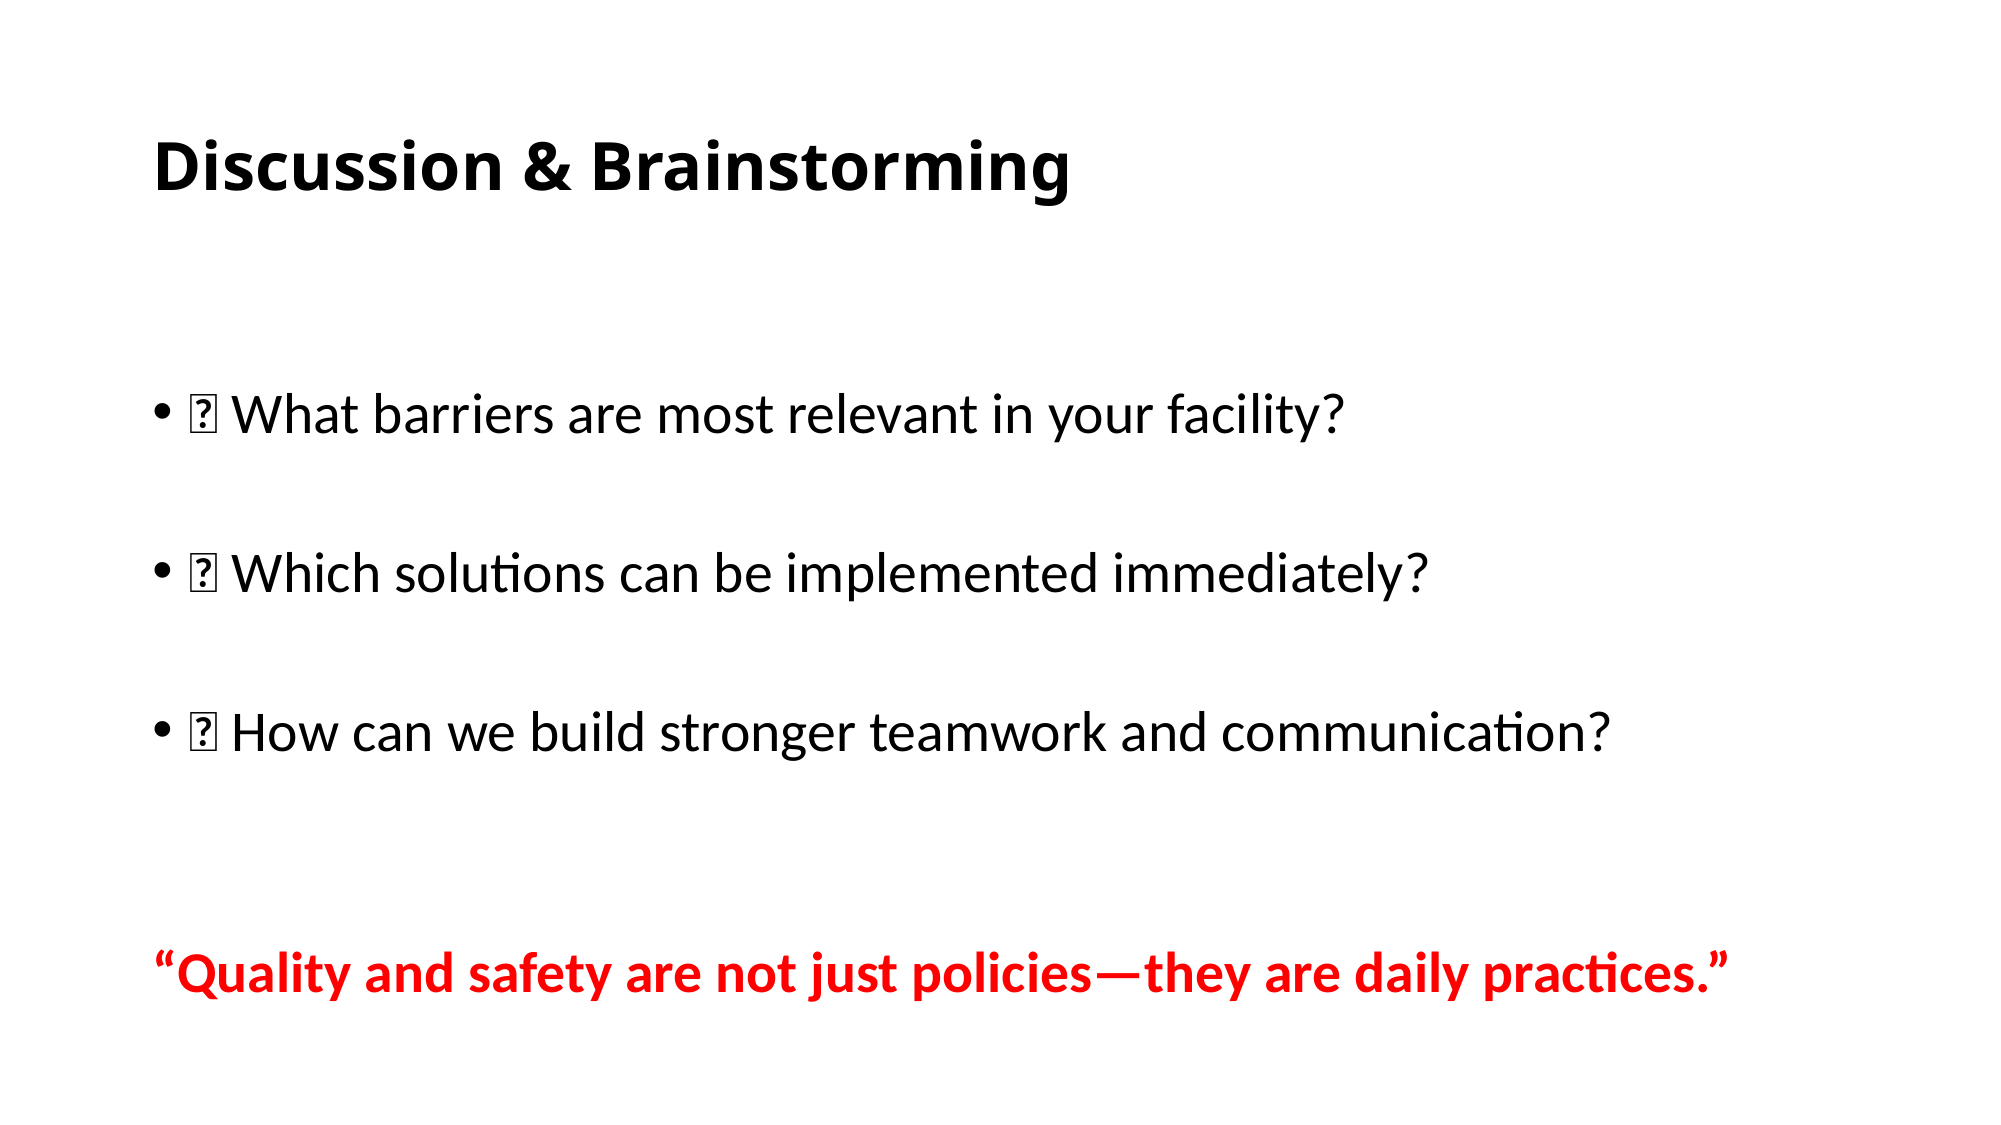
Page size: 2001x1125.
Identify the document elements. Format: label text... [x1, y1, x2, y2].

title Discussion & Brainstorming [137, 59, 1863, 278]
list 💭 What barriers are most relevant in your facility? 💭 Which solutions can be implemented immediately? 💭 How can we build stronger teamwork and communication? “Quality and safety are not just policies—they are daily practices.” [137, 299, 1863, 1014]
